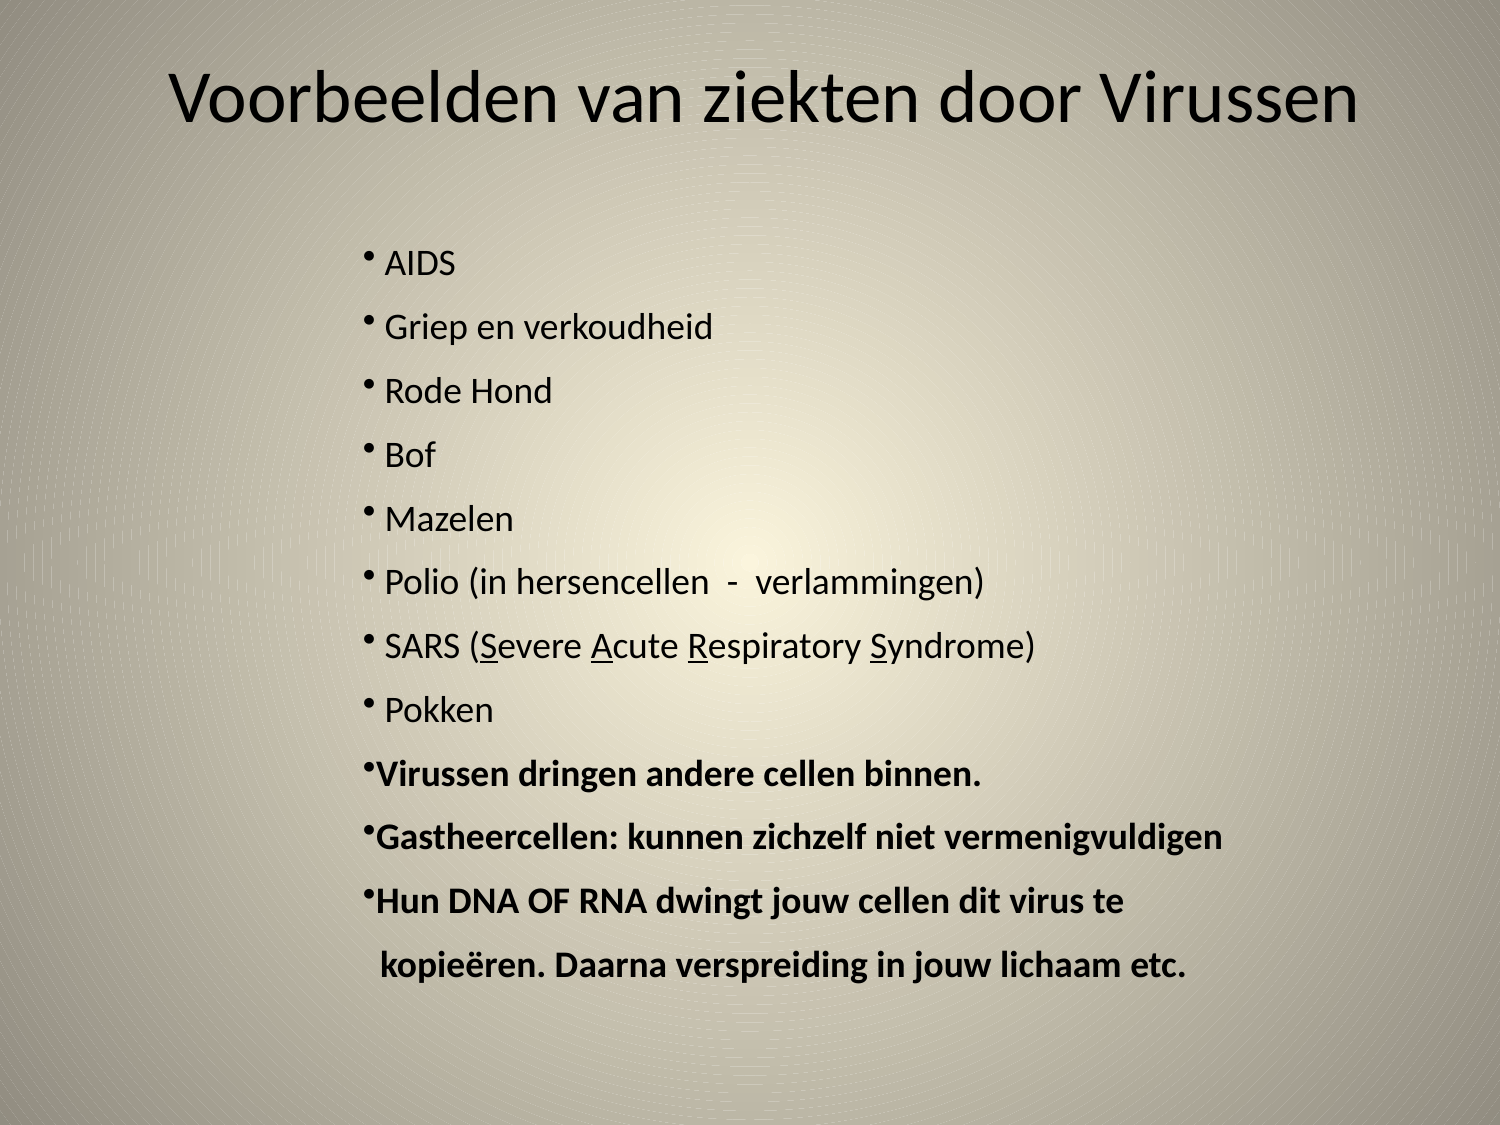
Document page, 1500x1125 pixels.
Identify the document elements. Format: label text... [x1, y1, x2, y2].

text_box [53, 220, 939, 281]
title Voorbeelden van ziekten door Virussen [53, 0, 1477, 213]
text_box AIDS Griep en verkoudheid Rode Hond Bof Mazelen Polio (in hersencellen - verlammingen) SARS (Severe Acute Respiratory Syndrome) Pokken Virussen dringen andere cellen binnen. Gastheercellen: kunnen zichzelf niet vermenigvuldigen Hun DNA OF RNA dwingt jouw cellen dit virus te kopieëren. Daarna verspreiding in jouw lichaam etc. [348, 230, 1294, 1078]
